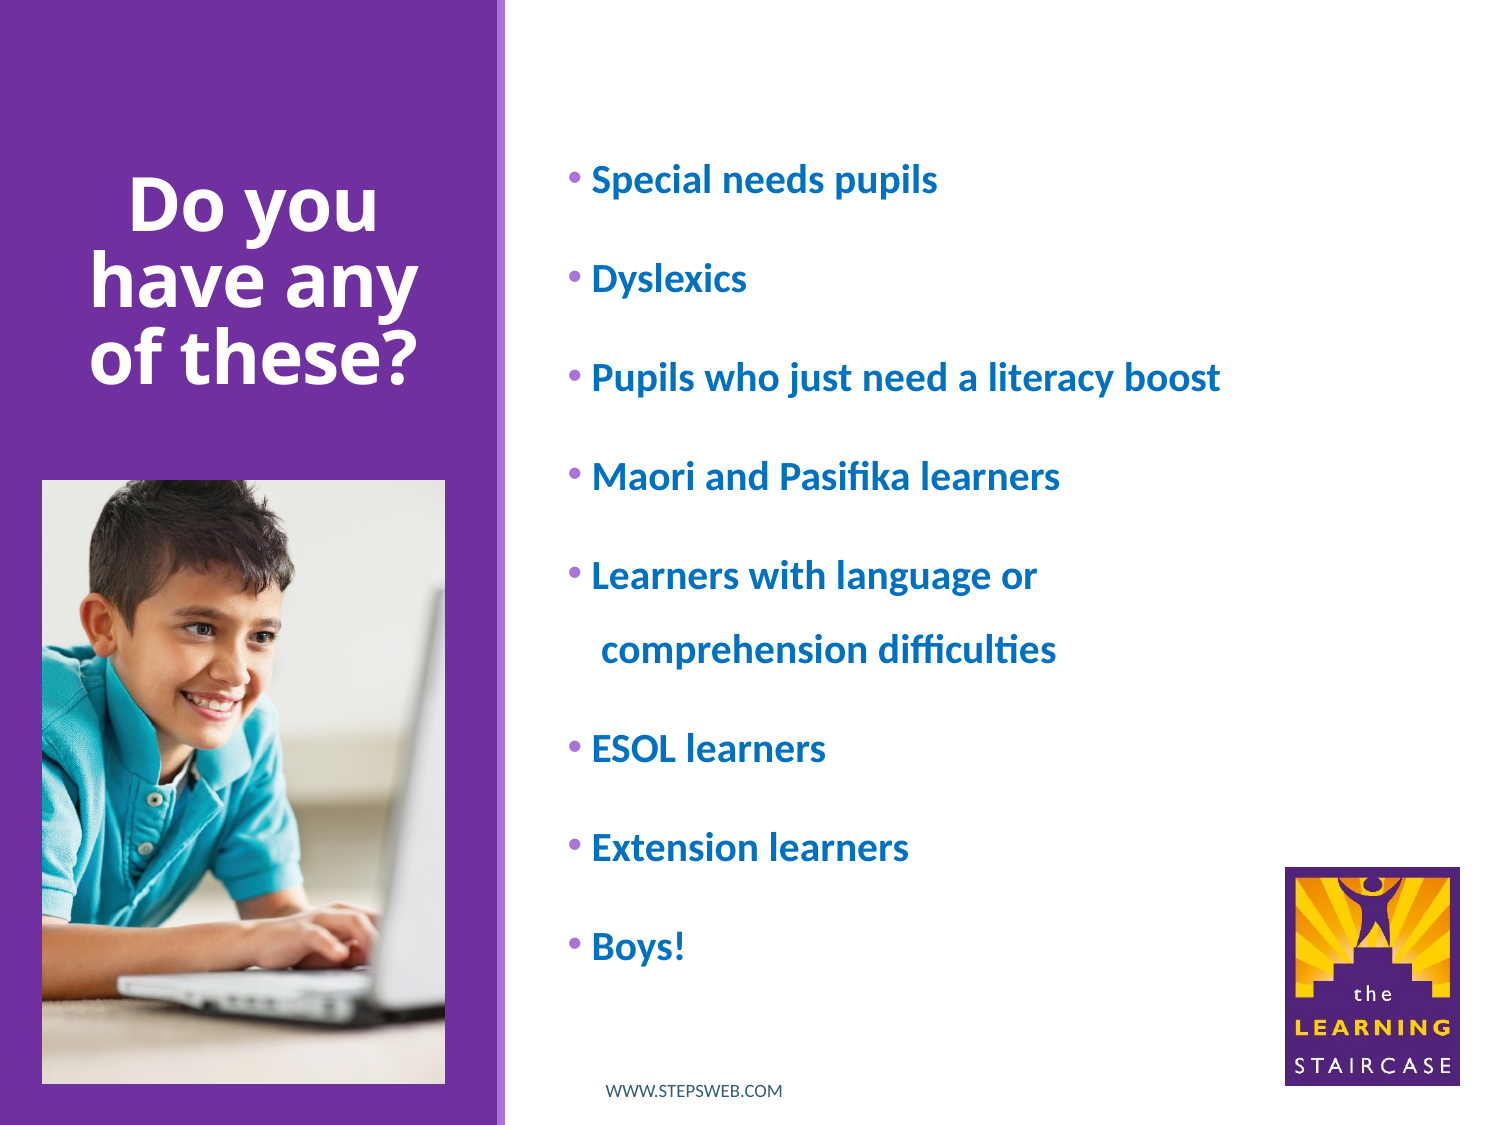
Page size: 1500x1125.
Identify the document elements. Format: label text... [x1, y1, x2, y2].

picture [1284, 867, 1461, 1086]
title Do you have any of these? [56, 97, 451, 473]
list Special needs pupils Dyslexics Pupils who just need a literacy boost Maori and Pasifika learners Learners with language or comprehension difficulties ESOL learners Extension learners Boys! [567, 120, 1390, 983]
picture [41, 479, 446, 1085]
footer www.stepsweb.com [590, 1059, 1163, 1120]
